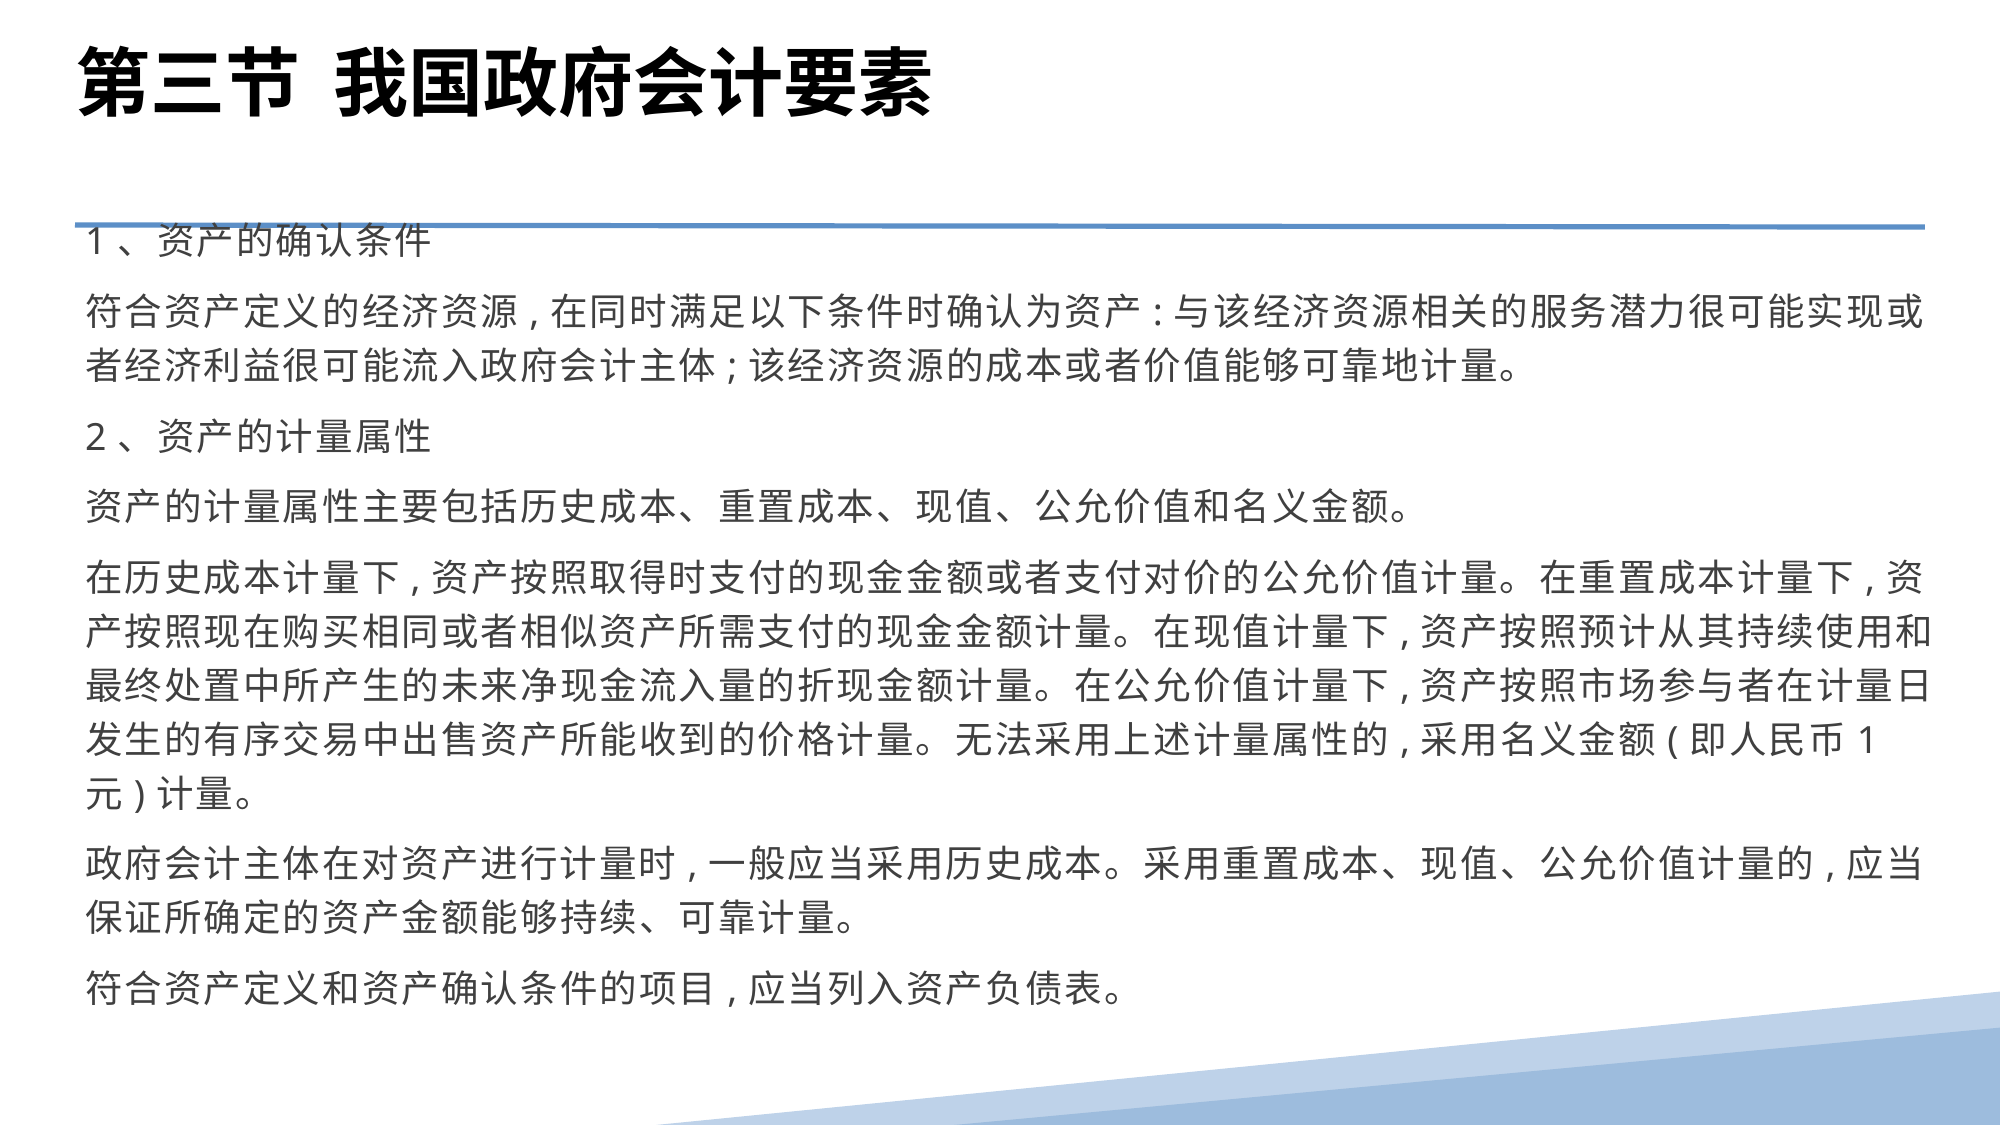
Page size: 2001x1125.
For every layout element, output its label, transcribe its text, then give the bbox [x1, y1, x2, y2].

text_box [74, 224, 1925, 228]
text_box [656, 991, 2000, 1125]
text_box 1、资产的确认条件 符合资产定义的经济资源,在同时满足以下条件时确认为资产:与该经济资源相关的服务潜力很可能实现或者经济利益很可能流入政府会计主体;该经济资源的成本或者价值能够可靠地计量。 2、资产的计量属性 资产的计量属性主要包括历史成本、重置成本、现值、公允价值和名义金额。 在历史成本计量下,资产按照取得时支付的现金金额或者支付对价的公允价值计量。在重置成本计量下,资产按照现在购买相同或者相似资产所需支付的现金金额计量。在现值计量下,资产按照预计从其持续使用和最终处置中所产生的未来净现金流入量的折现金额计量。在公允价值计量下,资产按照市场参与者在计量日发生的有序交易中出售资产所能收到的价格计量。无法采用上述计量属性的,采用名义金额(即人民币1元)计量。 政府会计主体在对资产进行计量时,一般应当采用历史成本。采用重置成本、现值、公允价值计量的,应当保证所确定的资产金额能够持续、可靠计量。 符合资产定义和资产确认条件的项目,应当列入资产负债表。 [74, 204, 1952, 1084]
text_box 第三节 我国政府会计要素 [75, 24, 1925, 125]
